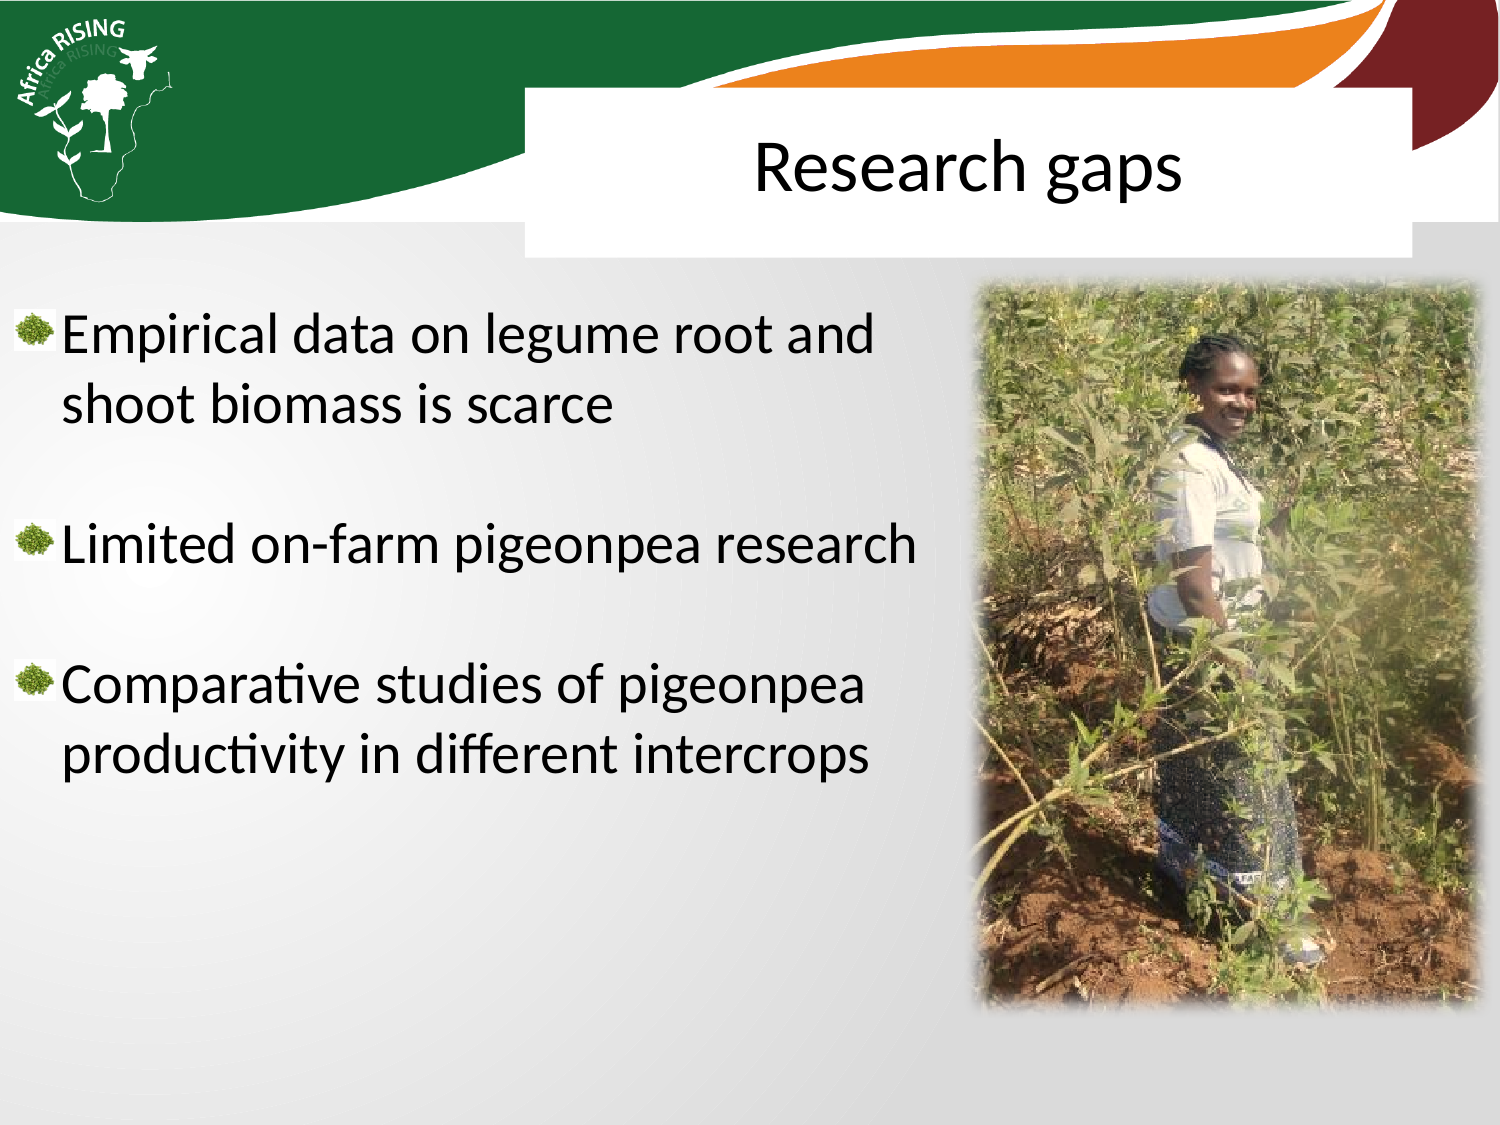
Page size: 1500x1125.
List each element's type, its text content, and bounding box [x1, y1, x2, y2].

picture [14, 519, 56, 561]
picture [14, 309, 56, 351]
text_box Research gaps [524, 87, 1413, 258]
text_box Empirical data on legume root and shoot biomass is scarce Limited on-farm pigeonpea research Comparative studies of pigeonpea productivity in different intercrops [0, 287, 960, 933]
picture [14, 659, 56, 701]
picture [0, 0, 1499, 222]
picture [962, 267, 1494, 1019]
